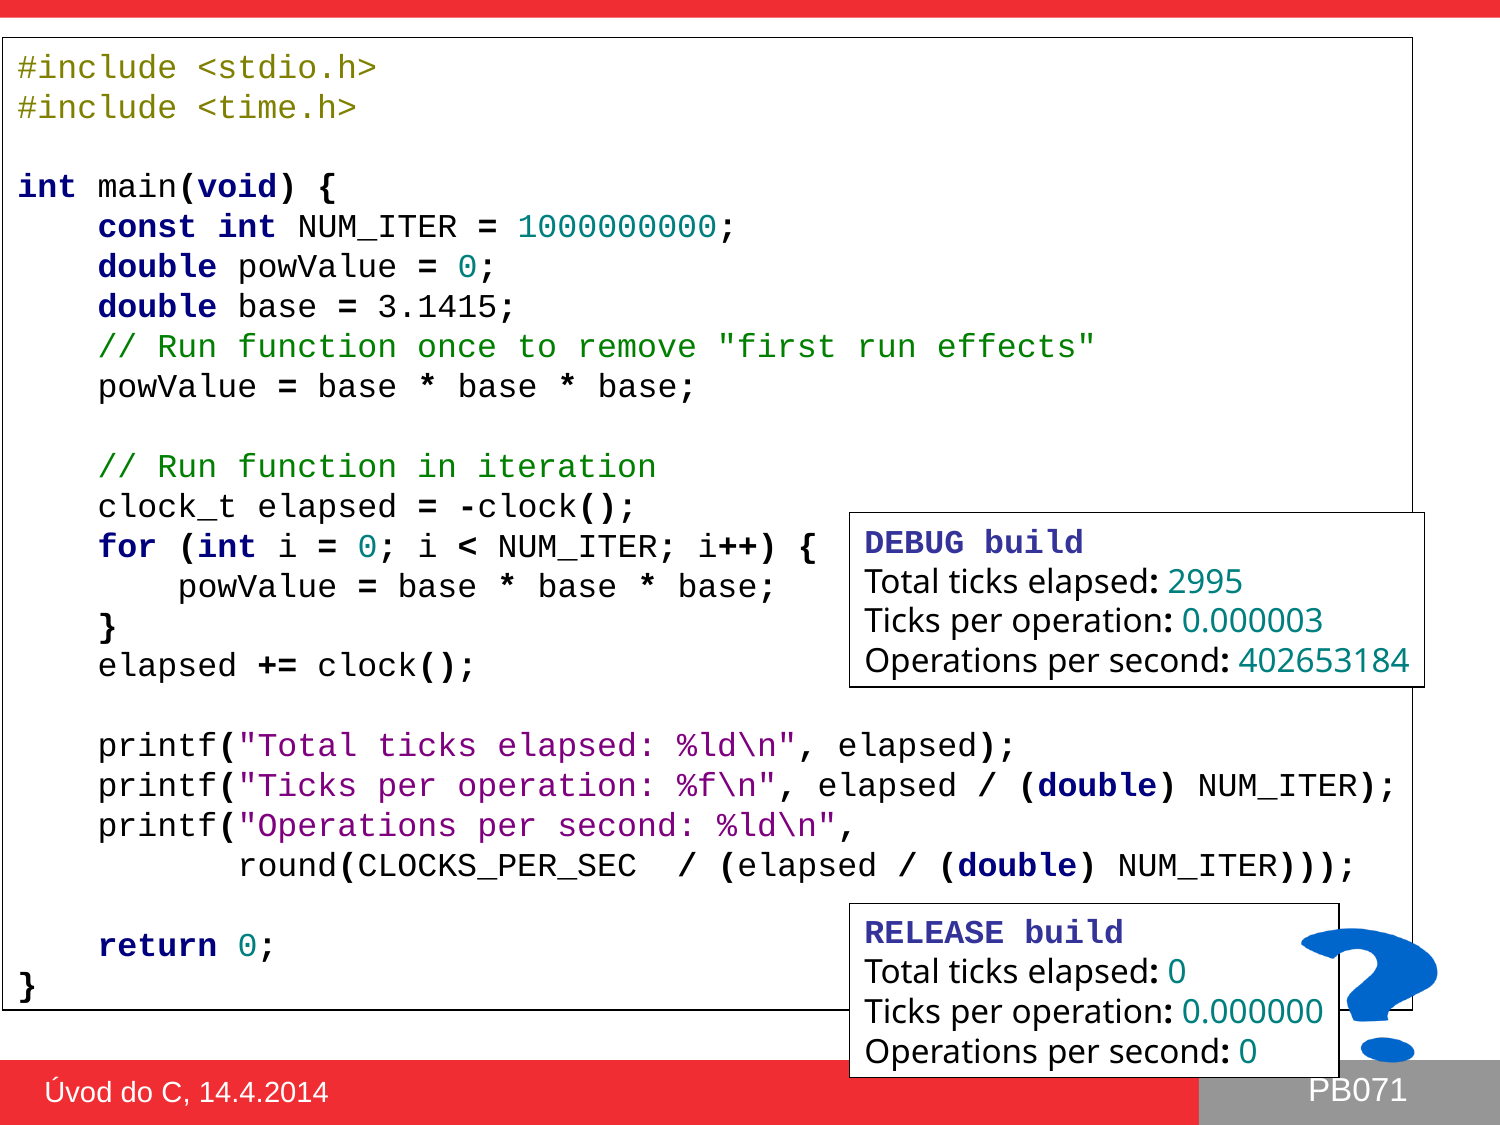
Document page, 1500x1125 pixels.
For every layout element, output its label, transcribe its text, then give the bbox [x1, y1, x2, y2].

picture [1299, 924, 1440, 1065]
footer Úvod do C, 14.4.2014 [29, 1065, 1199, 1125]
text_box #include <stdio.h> #include <time.h> int main(void) { const int NUM_ITER = 1000000000; double powValue = 0; double base = 3.1415; // Run function once to remove "first run effects" powValue = base * base * base; // Run function in iteration clock_t elapsed = -clock(); for (int i = 0; i < NUM_ITER; i++) { powValue = base * base * base; } elapsed += clock(); printf("Total ticks elapsed: %ld\n", elapsed); printf("Ticks per operation: %f\n", elapsed / (double) NUM_ITER); printf("Operations per second: %ld\n", round(CLOCKS_PER_SEC / (elapsed / (double) NUM_ITER))); return 0; } [2, 37, 1413, 1011]
text_box RELEASE build Total ticks elapsed: 0 Ticks per operation: 0.000000 Operations per second: 0 [849, 903, 1339, 1078]
text_box DEBUG build Total ticks elapsed: 2995 Ticks per operation: 0.000003 Operations per second: 402653184 [849, 512, 1425, 687]
